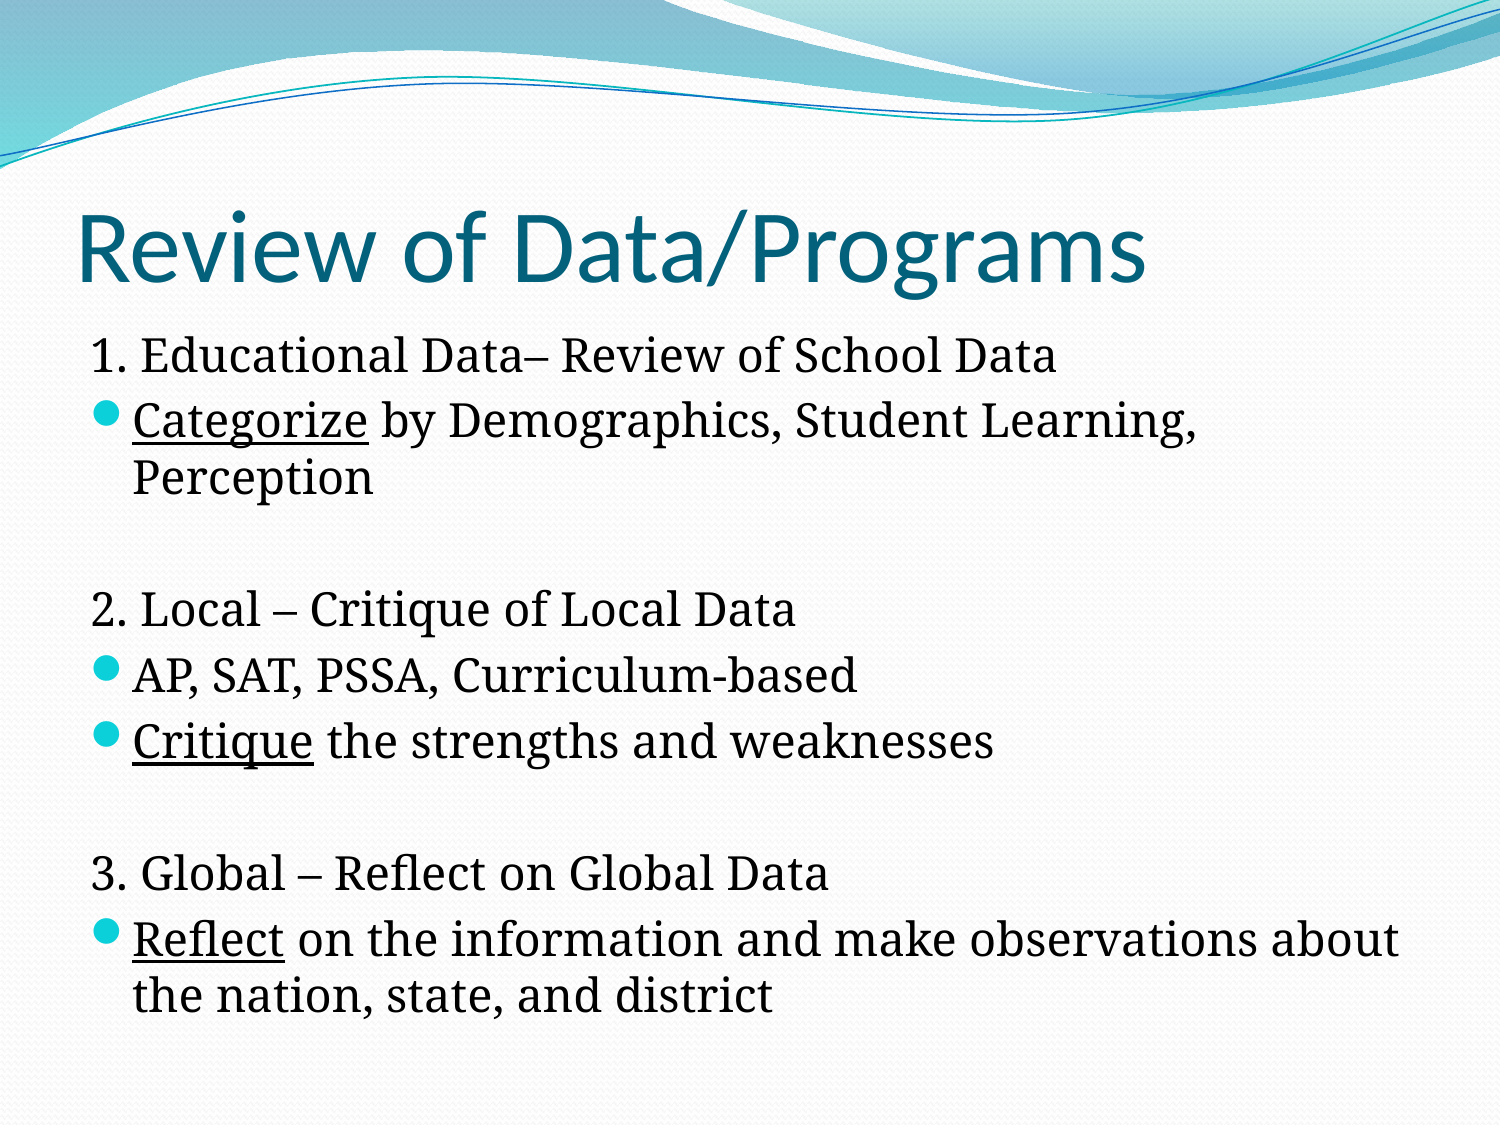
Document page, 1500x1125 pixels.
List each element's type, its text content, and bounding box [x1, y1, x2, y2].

title Review of Data/Programs [75, 115, 1425, 303]
list 1. Educational Data– Review of School Data Categorize by Demographics, Student Learning, Perception 2. Local – Critique of Local Data AP, SAT, PSSA, Curriculum-based Critique the strengths and weaknesses 3. Global – Reflect on Global Data Reflect on the information and make observations about the nation, state, and district [75, 317, 1425, 1038]
